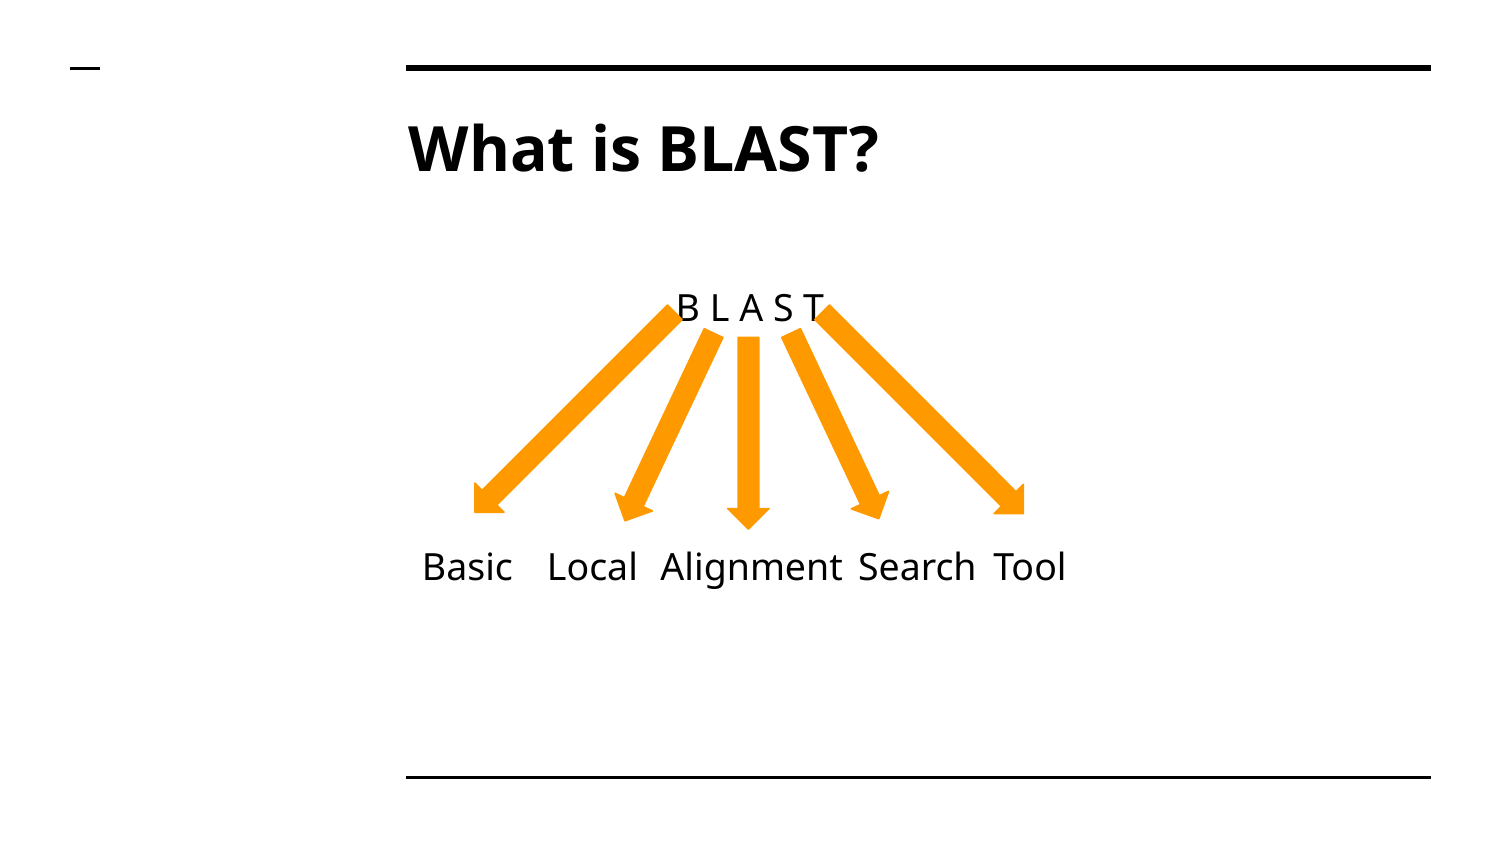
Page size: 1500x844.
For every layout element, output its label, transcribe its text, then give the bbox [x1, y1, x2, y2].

text_box Tool [944, 521, 1107, 611]
title What is BLAST? [393, 94, 1431, 199]
text_box [474, 304, 683, 513]
text_box [727, 337, 770, 521]
text_box Search [863, 521, 944, 611]
text_box Basic [381, 521, 506, 611]
text_box [615, 328, 723, 521]
text_box Alignment [631, 521, 863, 611]
text_box [781, 328, 889, 519]
text_box Local [506, 521, 631, 611]
text_box [814, 304, 1024, 514]
list B L A S T [579, 261, 921, 352]
